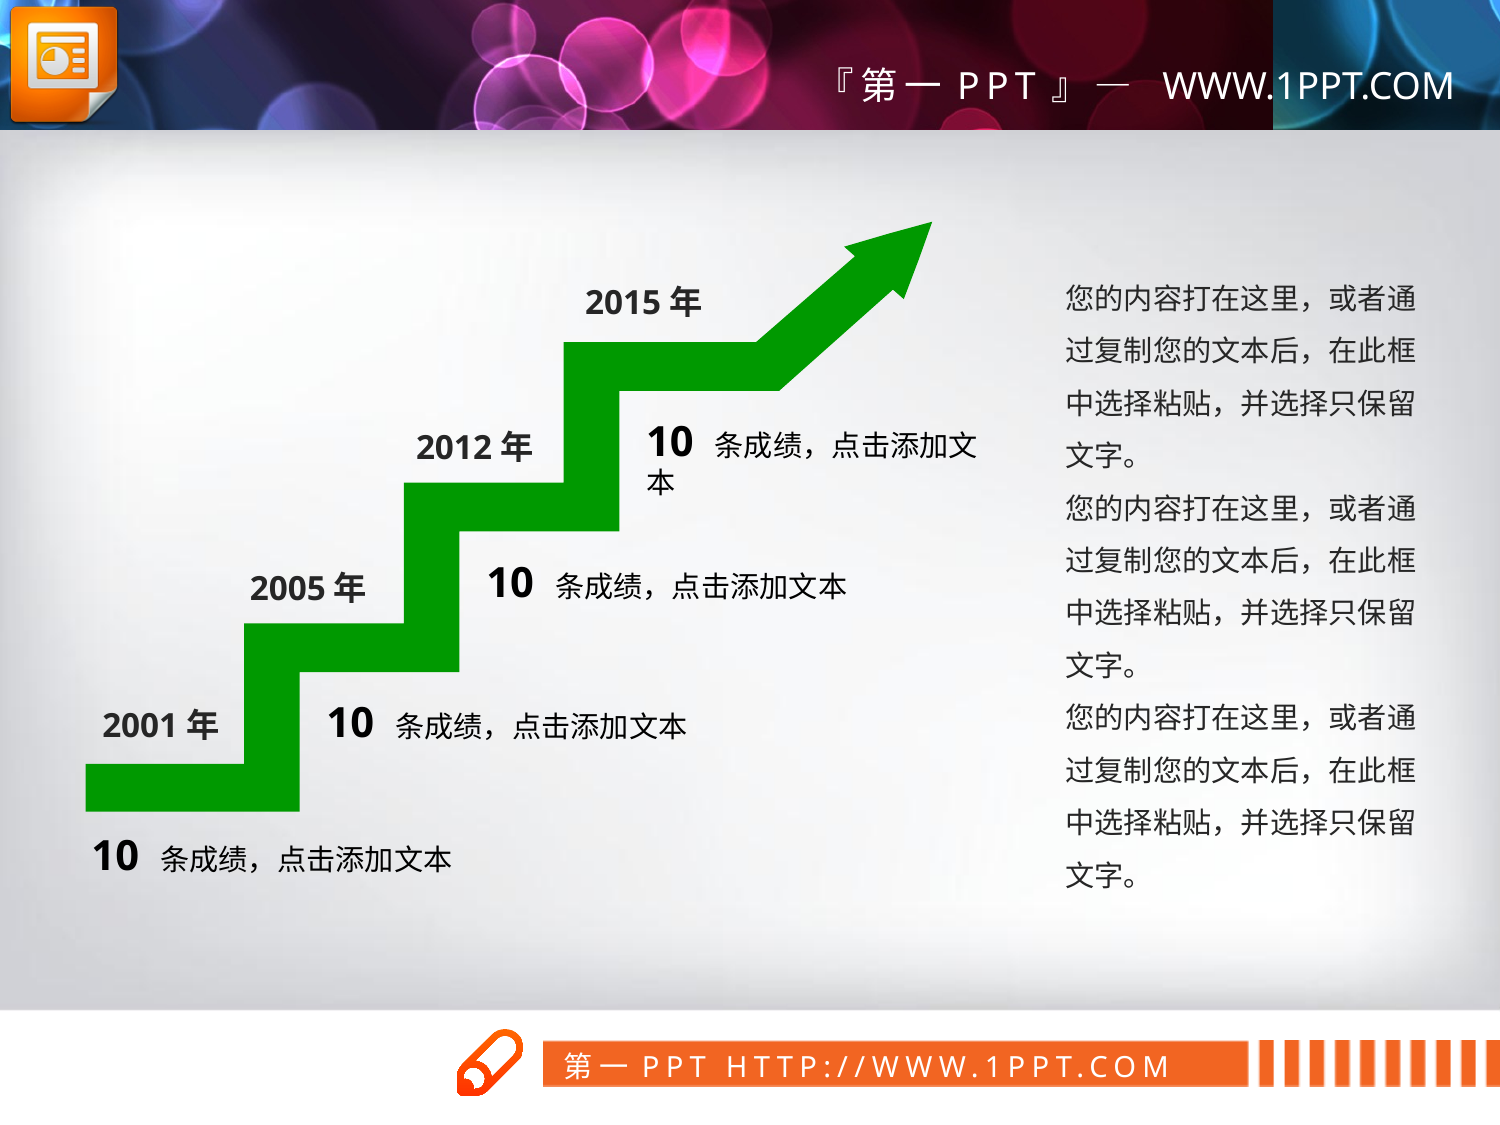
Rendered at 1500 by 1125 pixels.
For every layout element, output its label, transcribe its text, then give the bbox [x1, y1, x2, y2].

picture [0, 0, 1500, 1012]
text_box 2005年 [235, 560, 383, 615]
text_box 2015年 [570, 274, 718, 329]
text_box 10 条成绩，点击添加文本 [311, 688, 750, 754]
picture [543, 1040, 1500, 1087]
text_box 10 条成绩，点击添加文本 [631, 407, 995, 507]
text_box [85, 221, 933, 812]
text_box 10 条成绩，点击添加文本 [471, 548, 910, 613]
text_box 您的内容打在这里，或者通过复制您的文本后，在此框中选择粘贴，并选择只保留文字。 您的内容打在这里，或者通过复制您的文本后，在此框中选择粘贴，并选择只保留文字。 您的内容打在这里，或者通过复制您的文本后，在此框中选择粘贴，并选择只保留文字。 [1050, 255, 1446, 952]
text_box 2001年 [87, 697, 235, 752]
text_box 2012年 [401, 419, 549, 474]
text_box 10 条成绩，点击添加文本 [76, 820, 515, 886]
